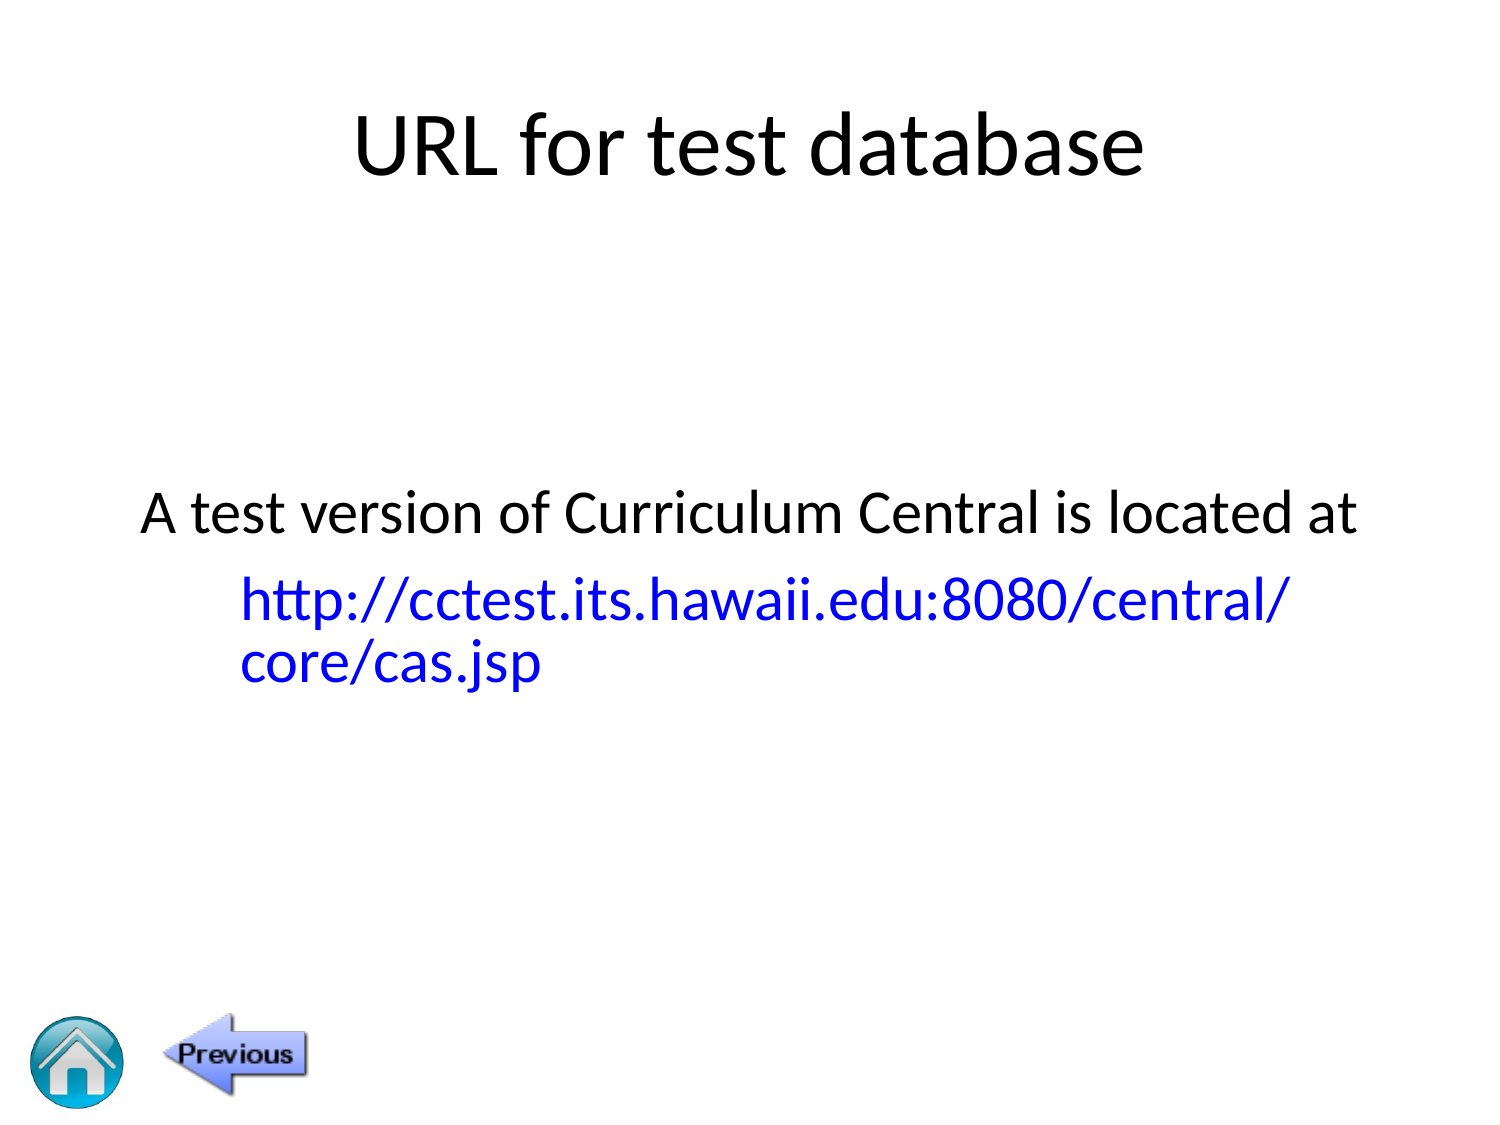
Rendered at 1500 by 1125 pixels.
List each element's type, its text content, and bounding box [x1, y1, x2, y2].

text_box A test version of Curriculum Central is located at [112, 387, 1388, 629]
text_box http://cctest.its.hawaii.edu:8080/central/core/cas.jsp [225, 549, 1313, 750]
picture [24, 1009, 129, 1113]
text_box URL for test database [74, 45, 1425, 233]
picture [162, 1012, 313, 1102]
